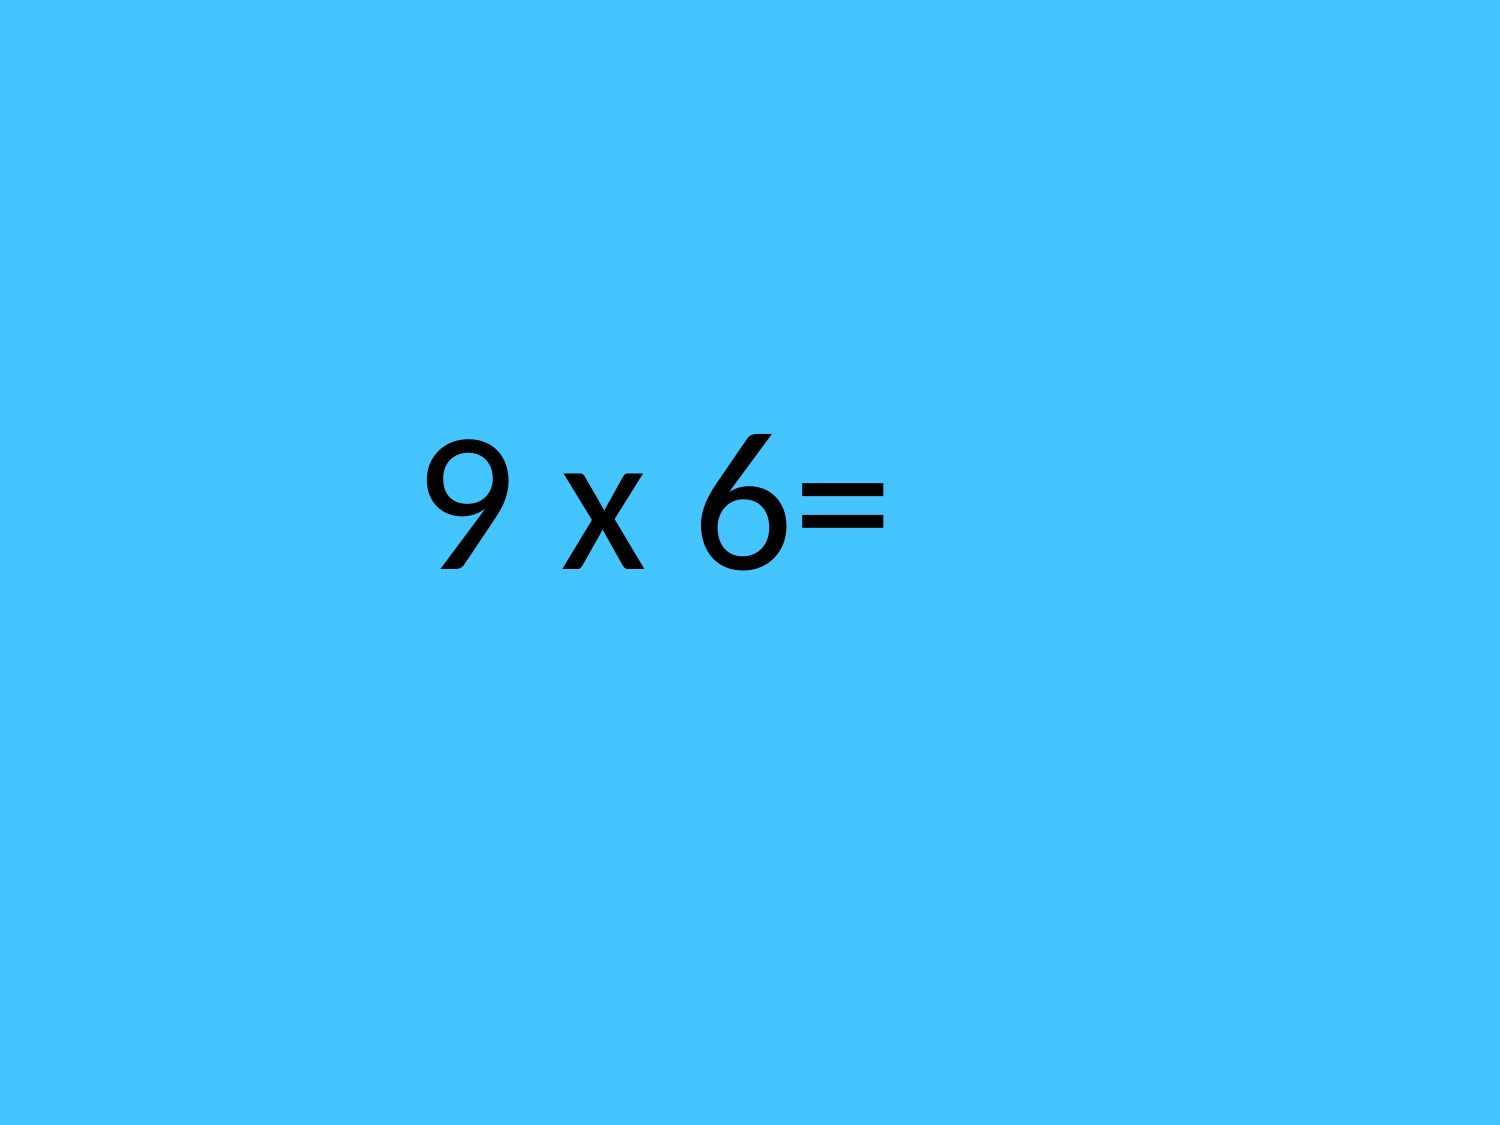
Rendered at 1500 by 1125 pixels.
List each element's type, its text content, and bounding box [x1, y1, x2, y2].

text_box 9 x 6= [399, 362, 1063, 618]
